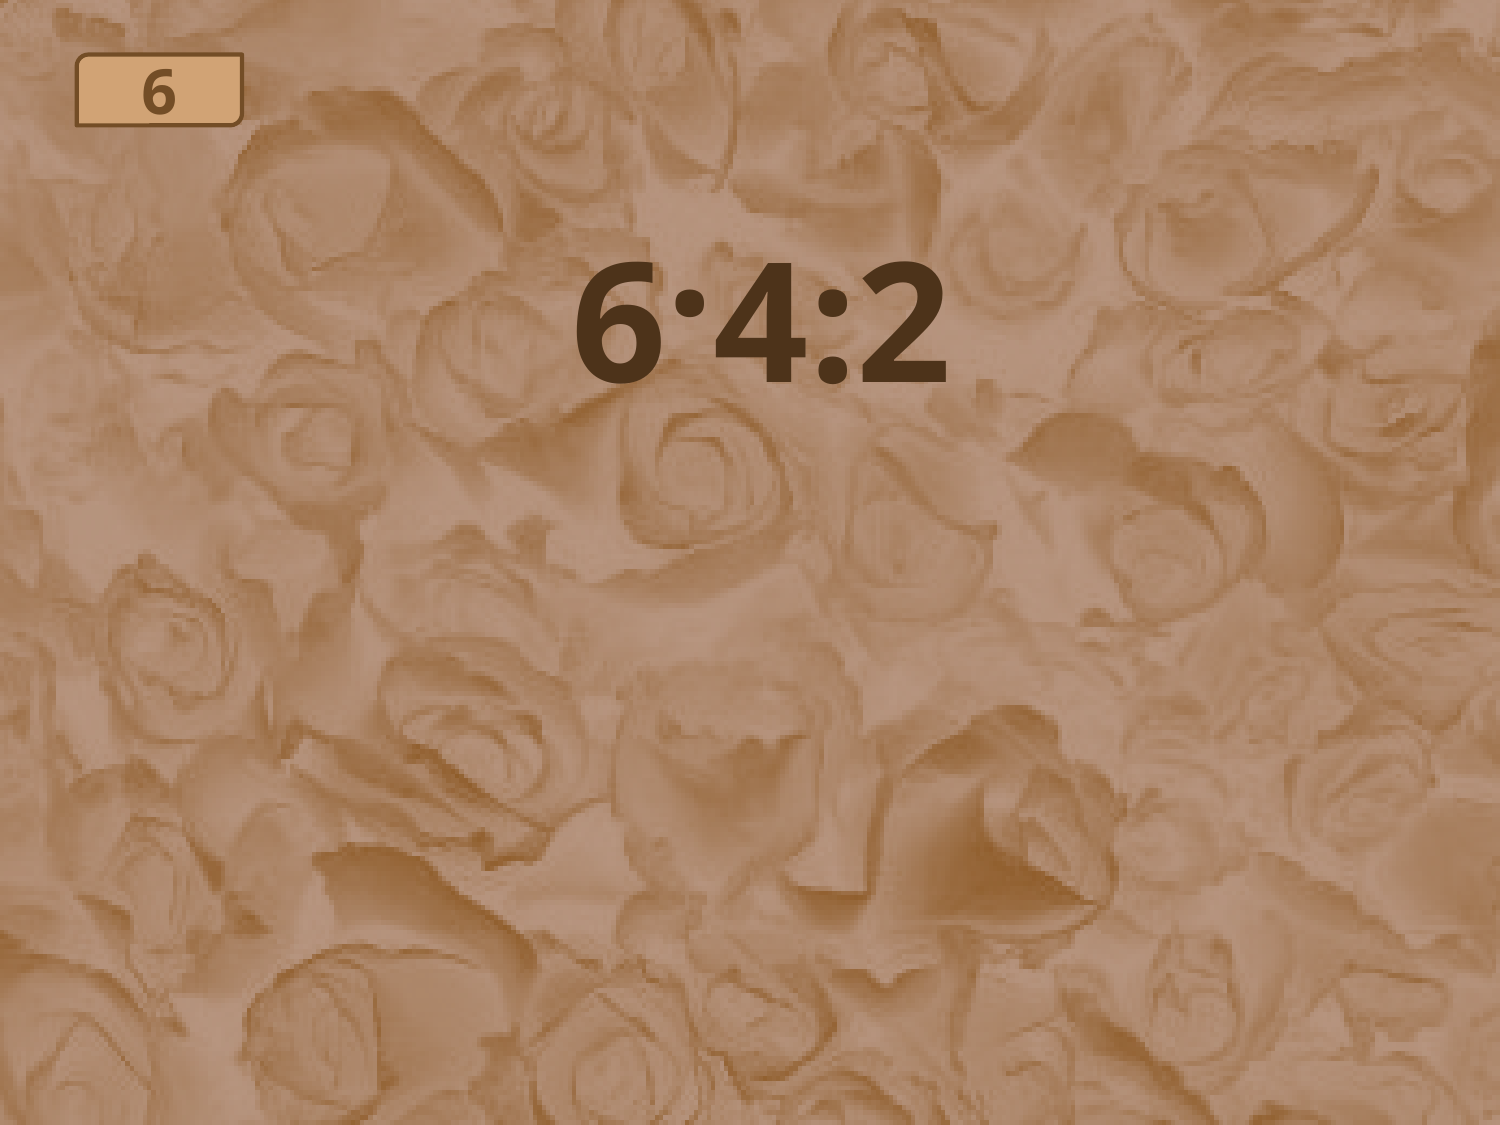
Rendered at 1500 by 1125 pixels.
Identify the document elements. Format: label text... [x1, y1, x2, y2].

text_box 6·4:2 [159, 208, 1365, 423]
text_box 6 [74, 52, 245, 128]
